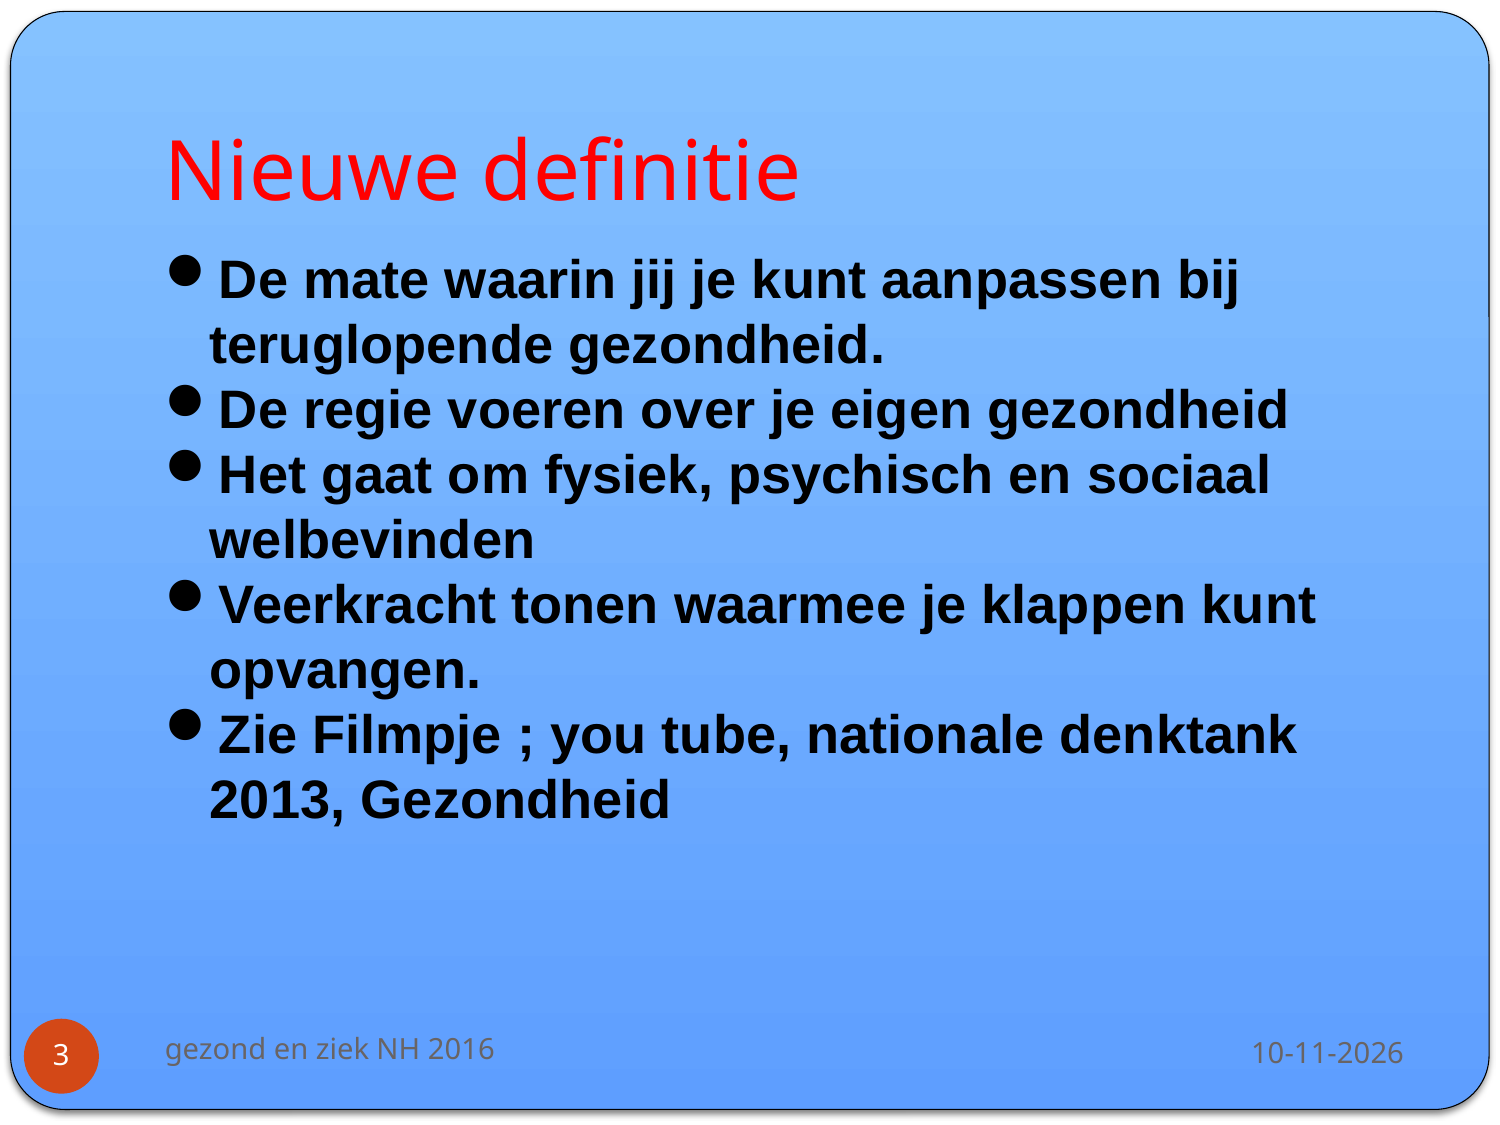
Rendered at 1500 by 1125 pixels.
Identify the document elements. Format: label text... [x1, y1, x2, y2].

list De mate waarin jij je kunt aanpassen bij teruglopende gezondheid. De regie voeren over je eigen gezondheid Het gaat om fysiek, psychisch en sociaal welbevinden Veerkracht tonen waarmee je klappen kunt opvangen. Zie Filmpje ; you tube, nationale denktank 2013, Gezondheid [150, 237, 1425, 988]
slide_number 3 [23, 1018, 99, 1094]
footer gezond en ziek NH 2016 [150, 1012, 800, 1088]
title Nieuwe definitie [150, 45, 1425, 233]
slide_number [1012, 1015, 1419, 1094]
